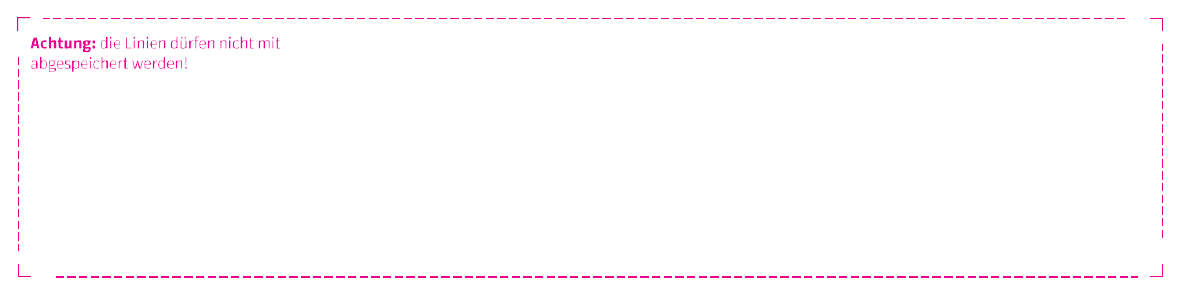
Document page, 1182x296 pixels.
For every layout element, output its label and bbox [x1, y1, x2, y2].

picture [17, 17, 280, 72]
text_box [1150, 264, 1163, 277]
text_box [18, 264, 31, 277]
text_box [1150, 18, 1163, 32]
